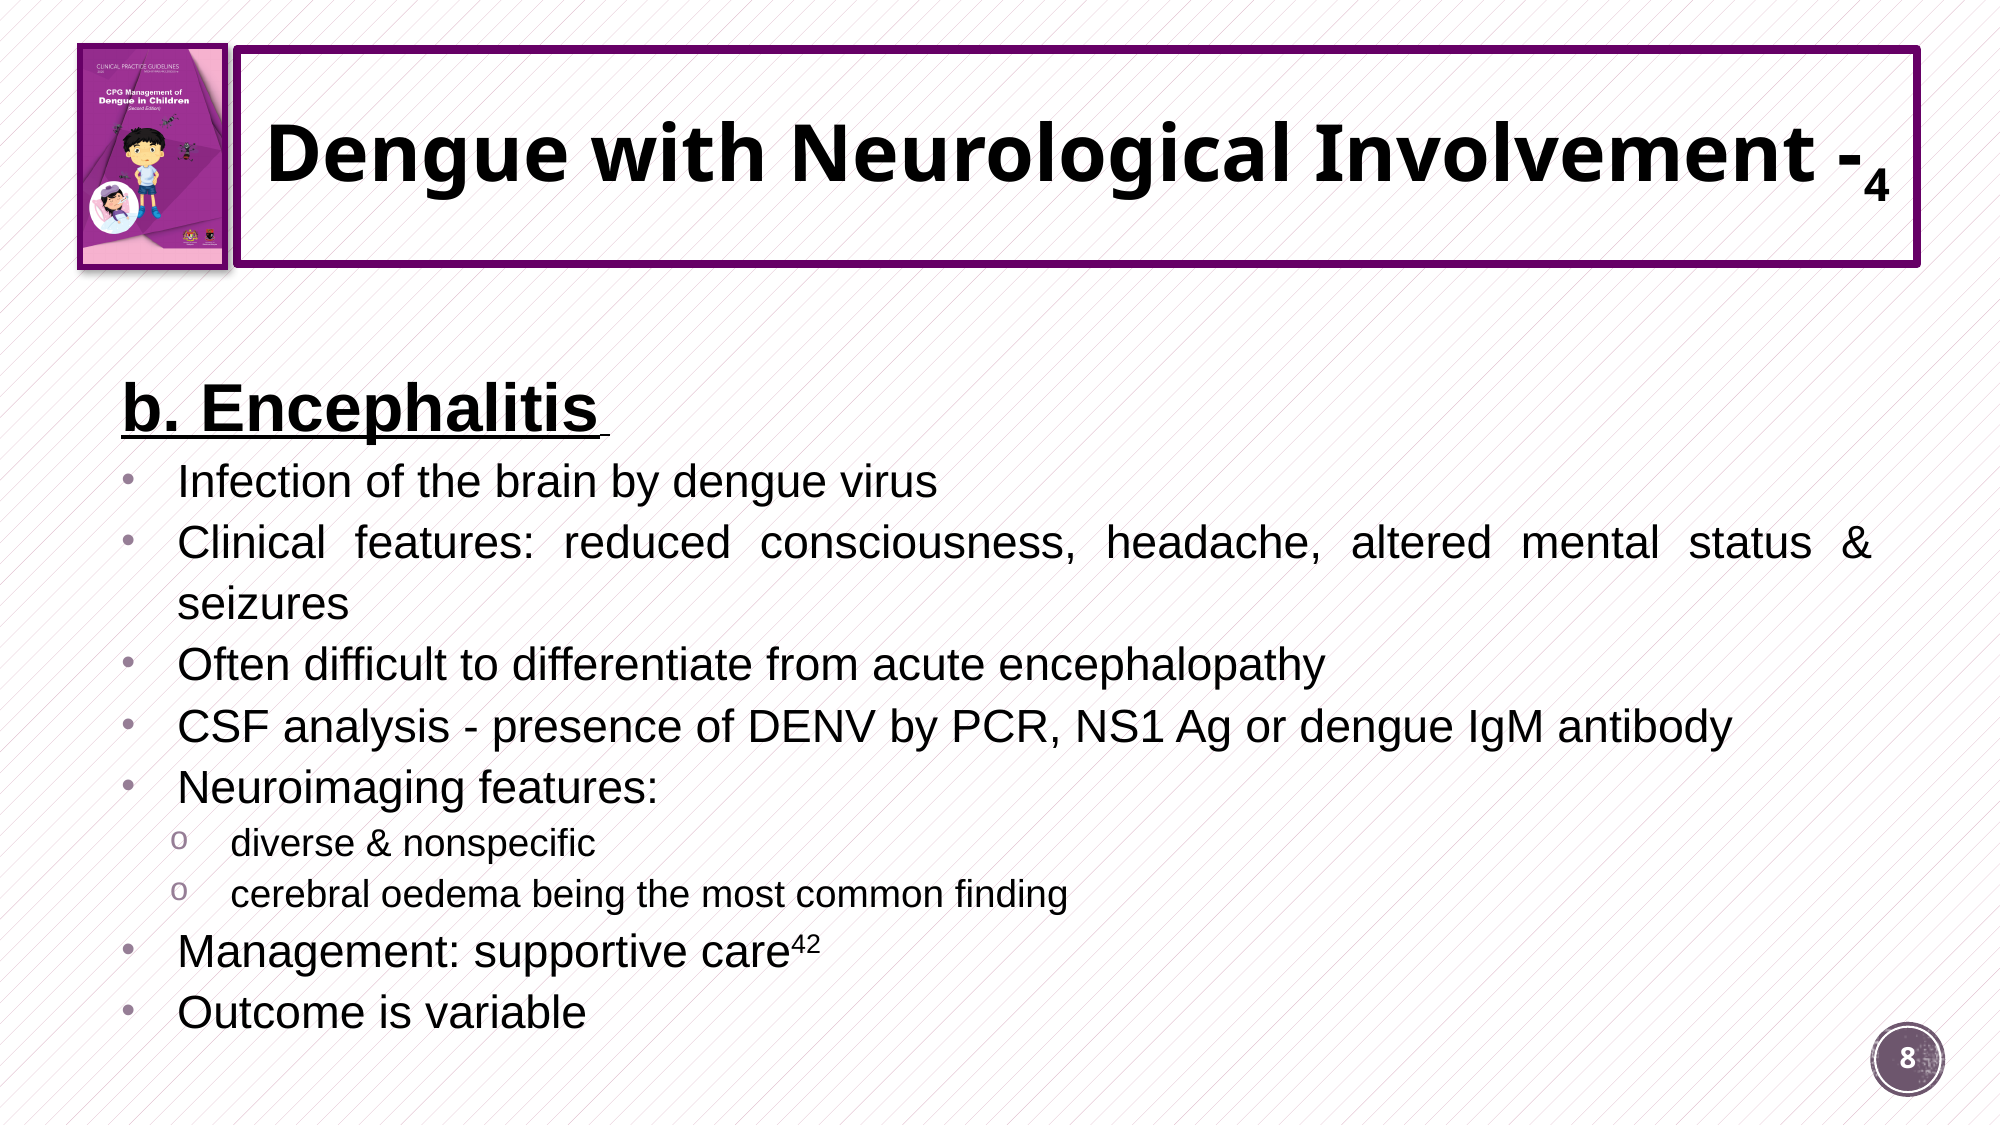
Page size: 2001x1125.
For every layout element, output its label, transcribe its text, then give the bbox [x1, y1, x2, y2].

picture [83, 49, 222, 264]
text_box Dengue with Neurological Involvement -4 [237, 49, 1918, 264]
list b. Encephalitis Infection of the brain by dengue virus Clinical features: reduced consciousness, headache, altered mental status & seizures Often difficult to differentiate from acute encephalopathy CSF analysis - presence of DENV by PCR, NS1 Ag or dengue IgM antibody Neuroimaging features: diverse & nonspecific cerebral oedema being the most common finding Management: supportive care42 Outcome is variable [106, 348, 1888, 1046]
slide_number 8 [1855, 1028, 1961, 1089]
